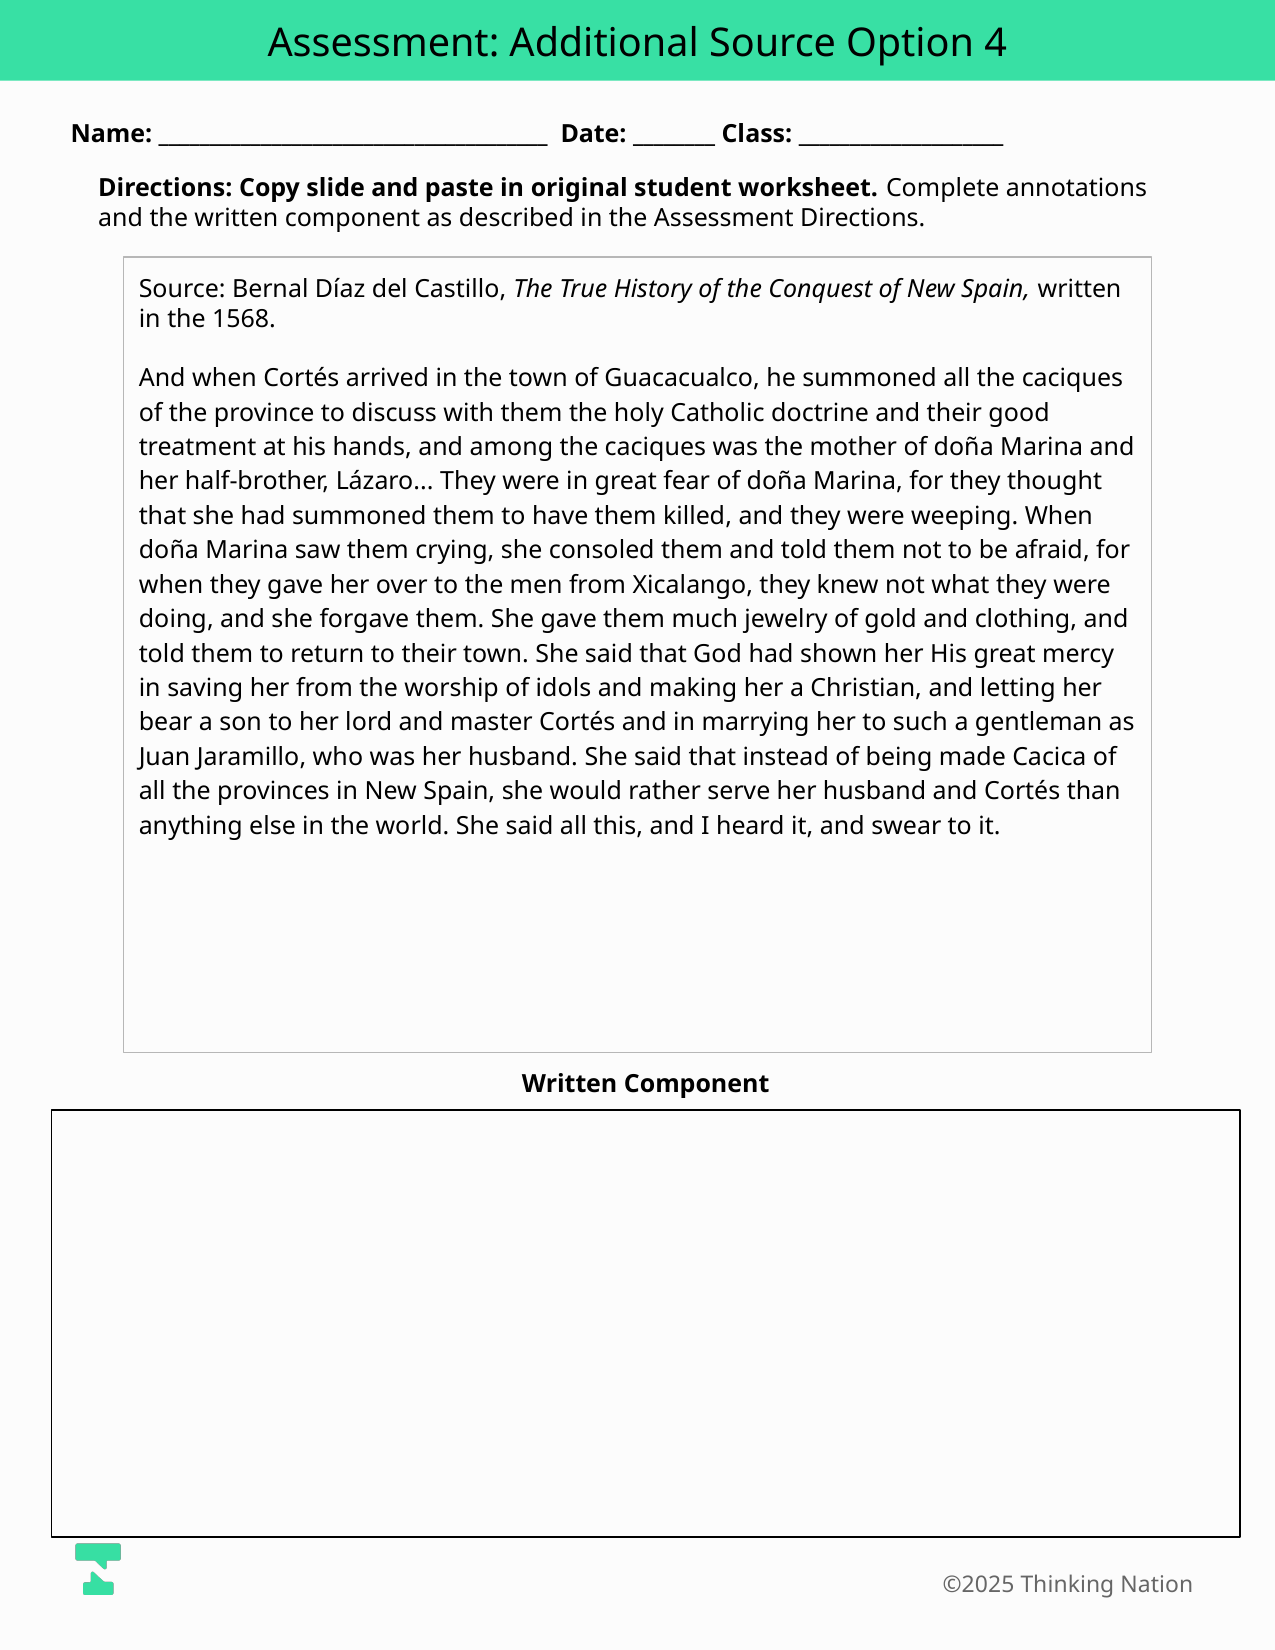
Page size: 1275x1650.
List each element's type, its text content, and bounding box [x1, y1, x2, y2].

text_box ©2025 Thinking Nation [907, 1553, 1210, 1605]
text_box Assessment: Additional Source Option 4 [0, 0, 1275, 81]
text_box [51, 1112, 1240, 1538]
picture [62, 1533, 134, 1605]
text_box Directions: Copy slide and paste in original student worksheet. Complete annotations and the written component as described in the Assessment Directions. [83, 162, 1209, 247]
text_box Name: ______________________________________ Date: ________ Class: ____________________ [55, 102, 1223, 162]
text_box Source: Bernal Díaz del Castillo, The True History of the Conquest of New Spain, written in the 1568. And when Cortés arrived in the town of Guacacualco, he summoned all the caciques of the province to discuss with them the holy Catholic doctrine and their good treatment at his hands, and among the caciques was the mother of doña Marina and her half-brother, Lázaro... They were in great fear of doña Marina, for they thought that she had summoned them to have them killed, and they were weeping. When doña Marina saw them crying, she consoled them and told them not to be afraid, for when they gave her over to the men from Xicalango, they knew not what they were doing, and she forgave them. She gave them much jewelry of gold and clothing, and told them to return to their town. She said that God had shown her His great mercy in saving her from the worship of idols and making her a Christian, and letting her bear a son to her lord and master Cortés and in marrying her to such a gentleman as Juan Jaramillo, who was her husband. She said that instead of being made Cacica of all the provinces in New Spain, she would rather serve her husband and Cortés than anything else in the world. She said all this, and I heard it, and swear to it. [123, 257, 1152, 1052]
text_box Written Component [51, 1052, 1240, 1112]
